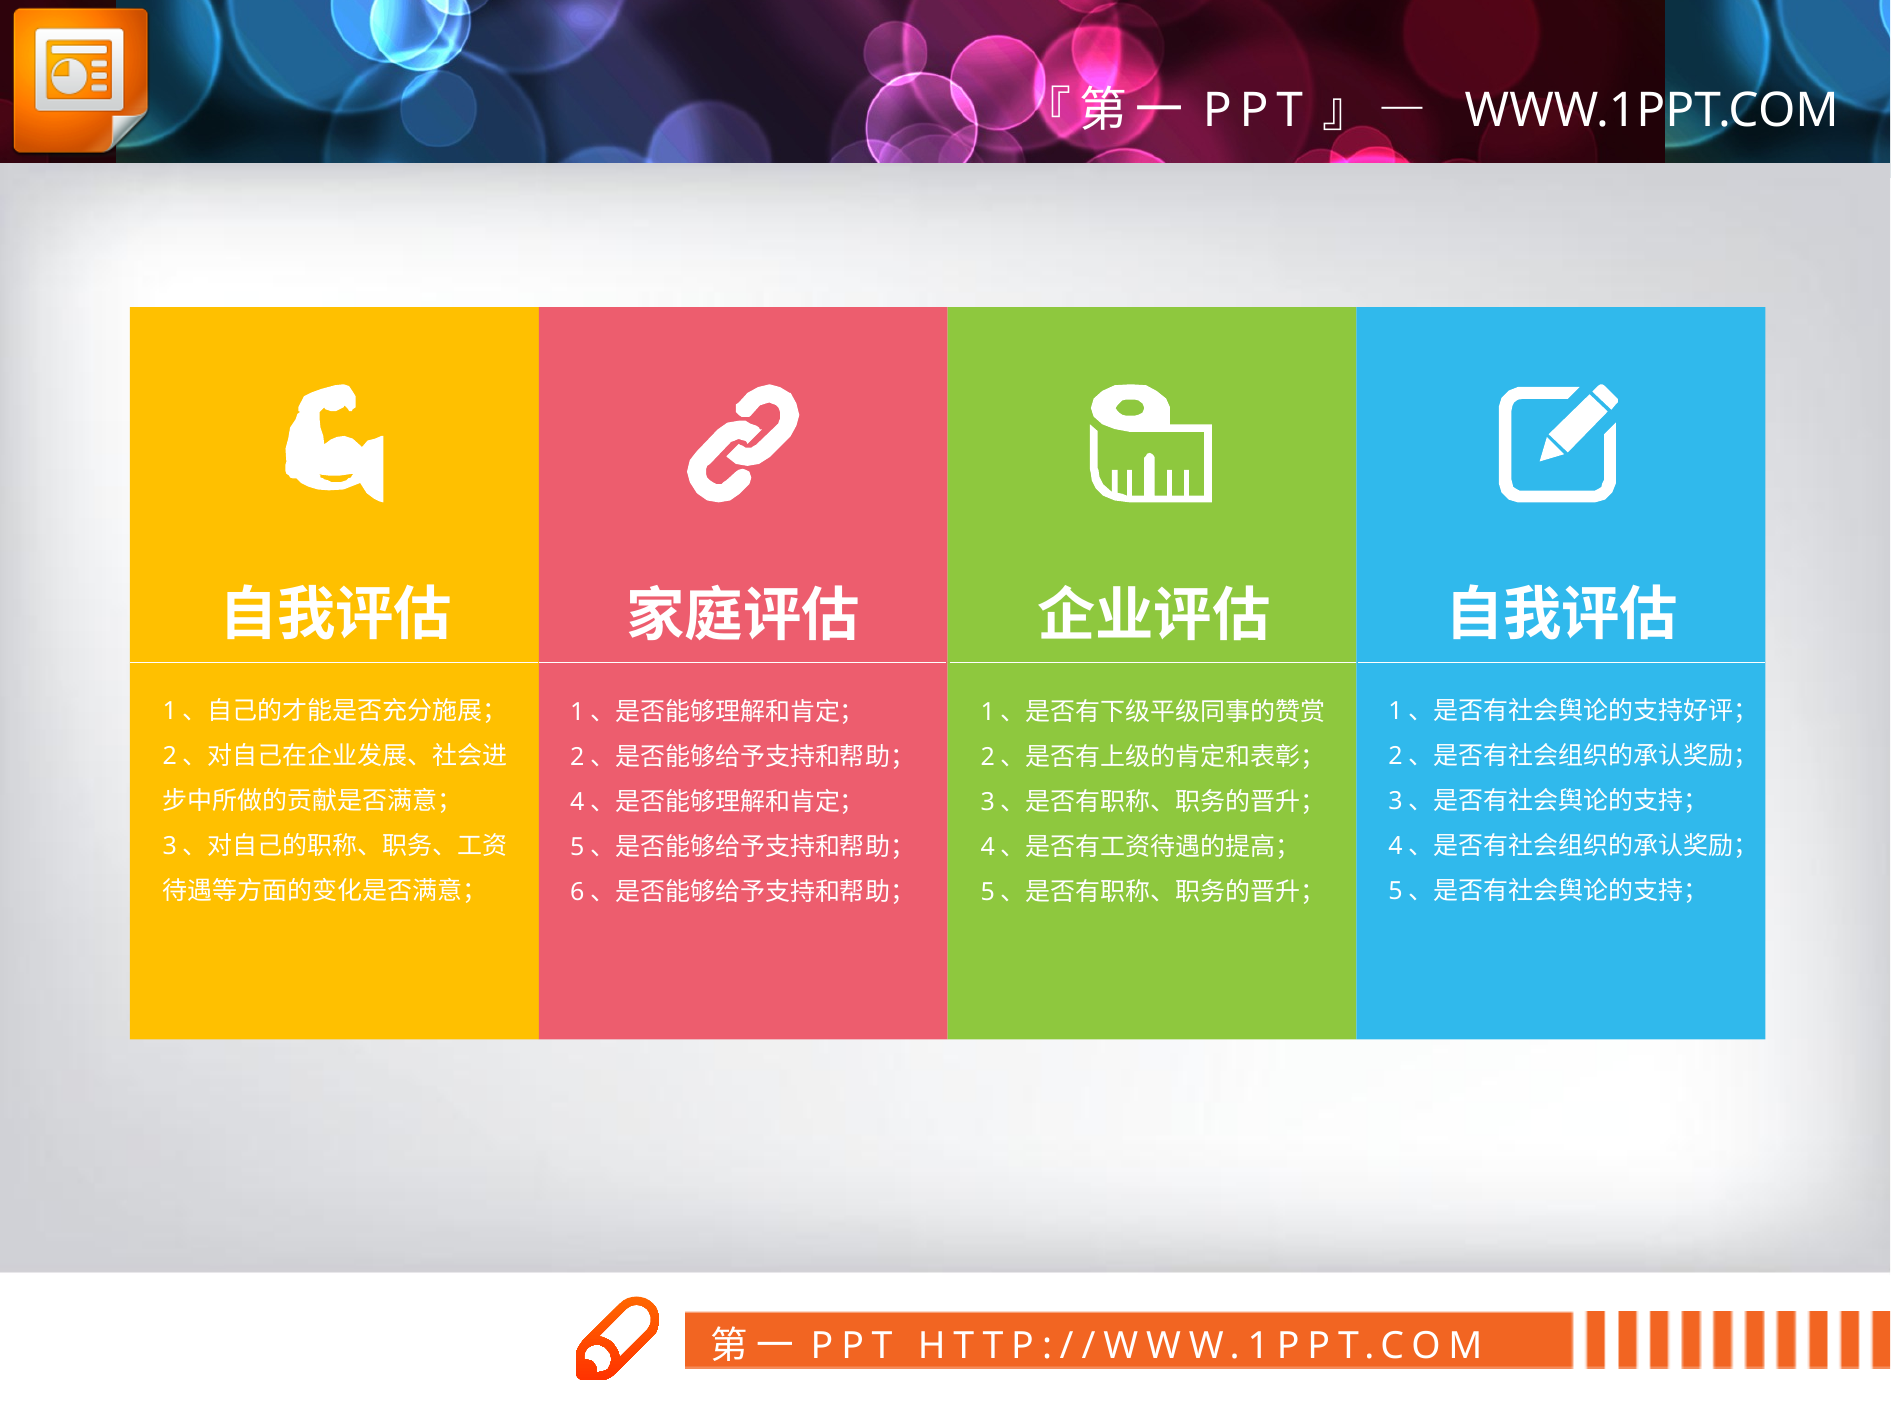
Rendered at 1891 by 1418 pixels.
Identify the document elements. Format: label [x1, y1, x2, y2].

text_box [947, 306, 1355, 1040]
text_box [129, 306, 537, 1040]
picture [0, 0, 1891, 1275]
text_box [1356, 306, 1766, 1040]
picture [685, 1311, 1891, 1369]
text_box [538, 306, 946, 1040]
